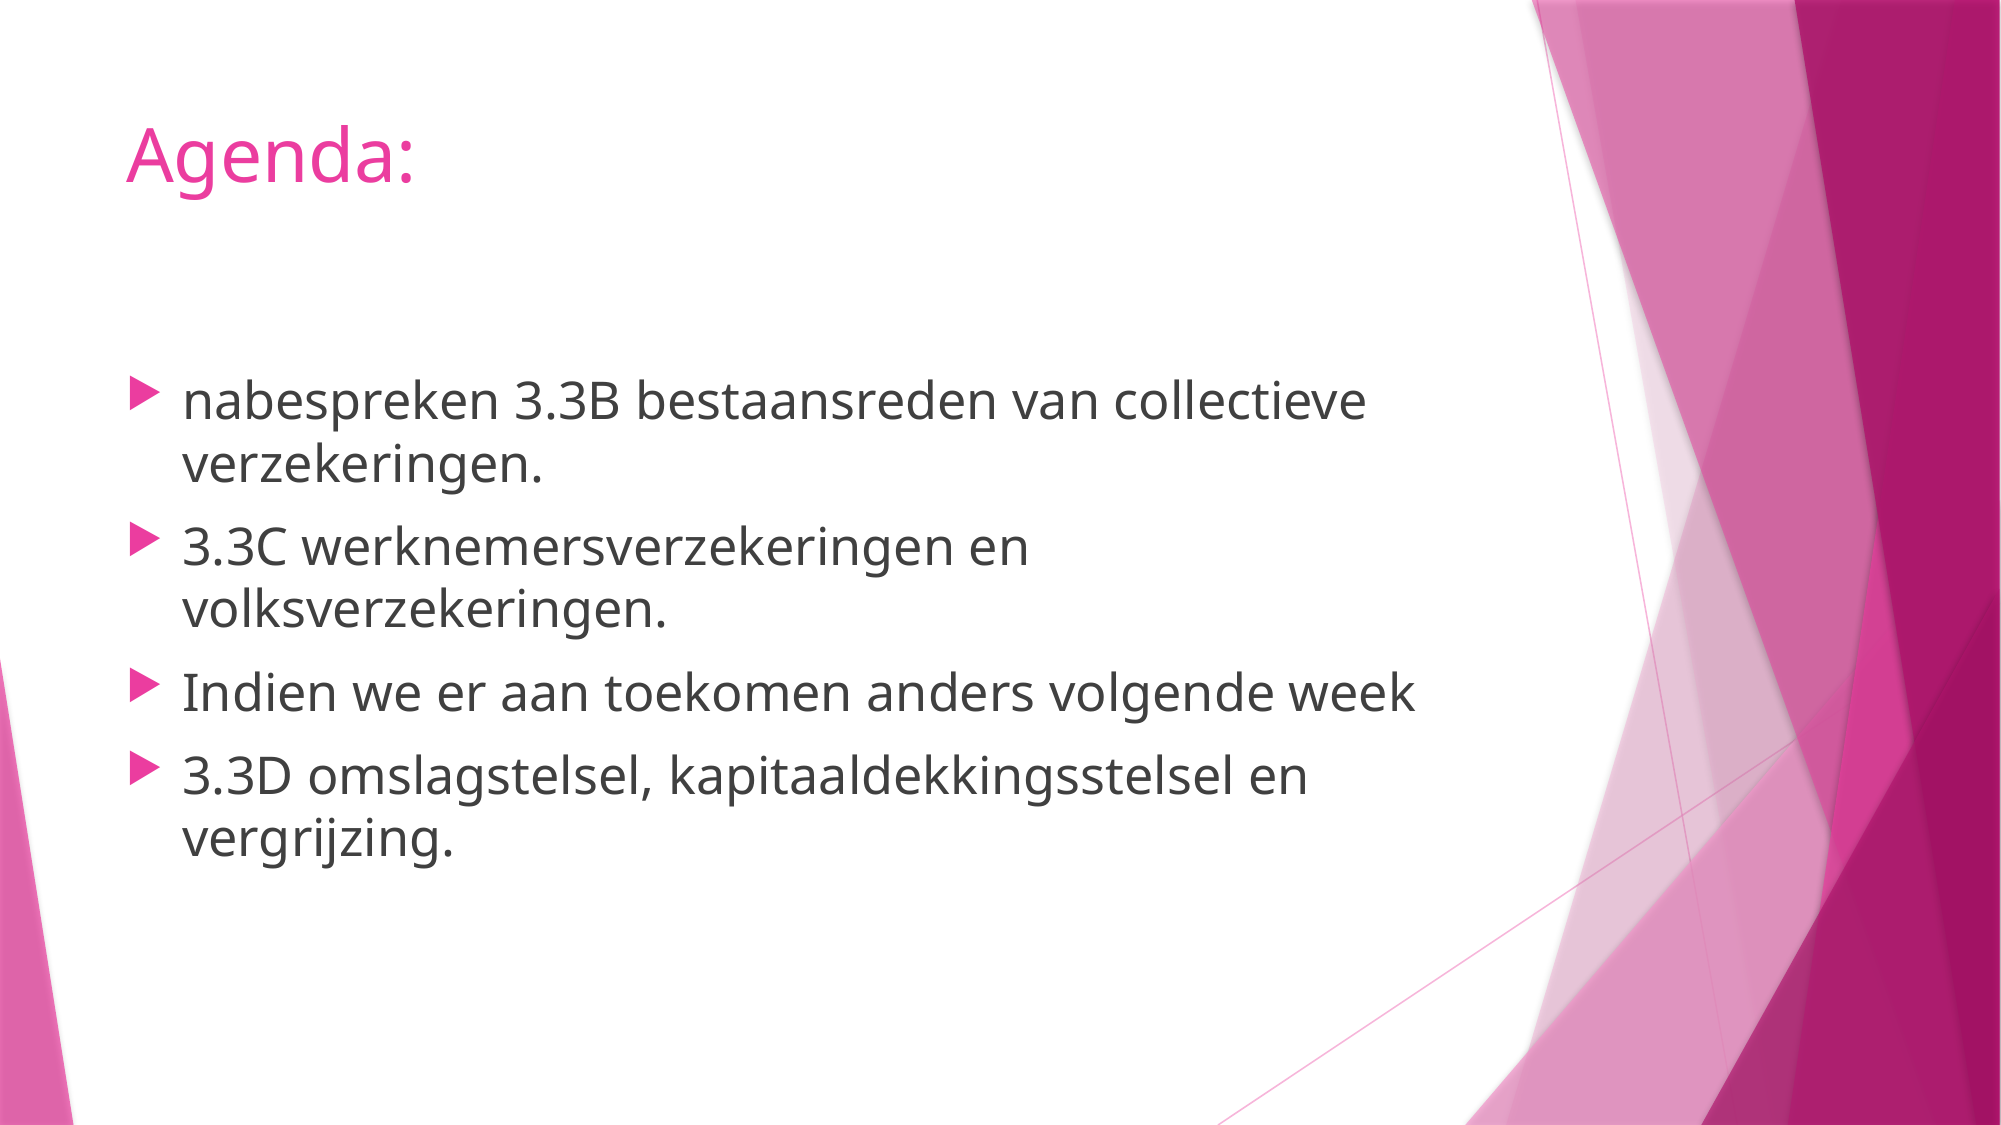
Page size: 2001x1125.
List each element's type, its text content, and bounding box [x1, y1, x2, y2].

list nabespreken 3.3B bestaansreden van collectieve verzekeringen. 3.3C werknemersverzekeringen en volksverzekeringen. Indien we er aan toekomen anders volgende week 3.3D omslagstelsel, kapitaaldekkingsstelsel en vergrijzing. [111, 360, 1522, 997]
title Agenda: [111, 99, 1522, 317]
